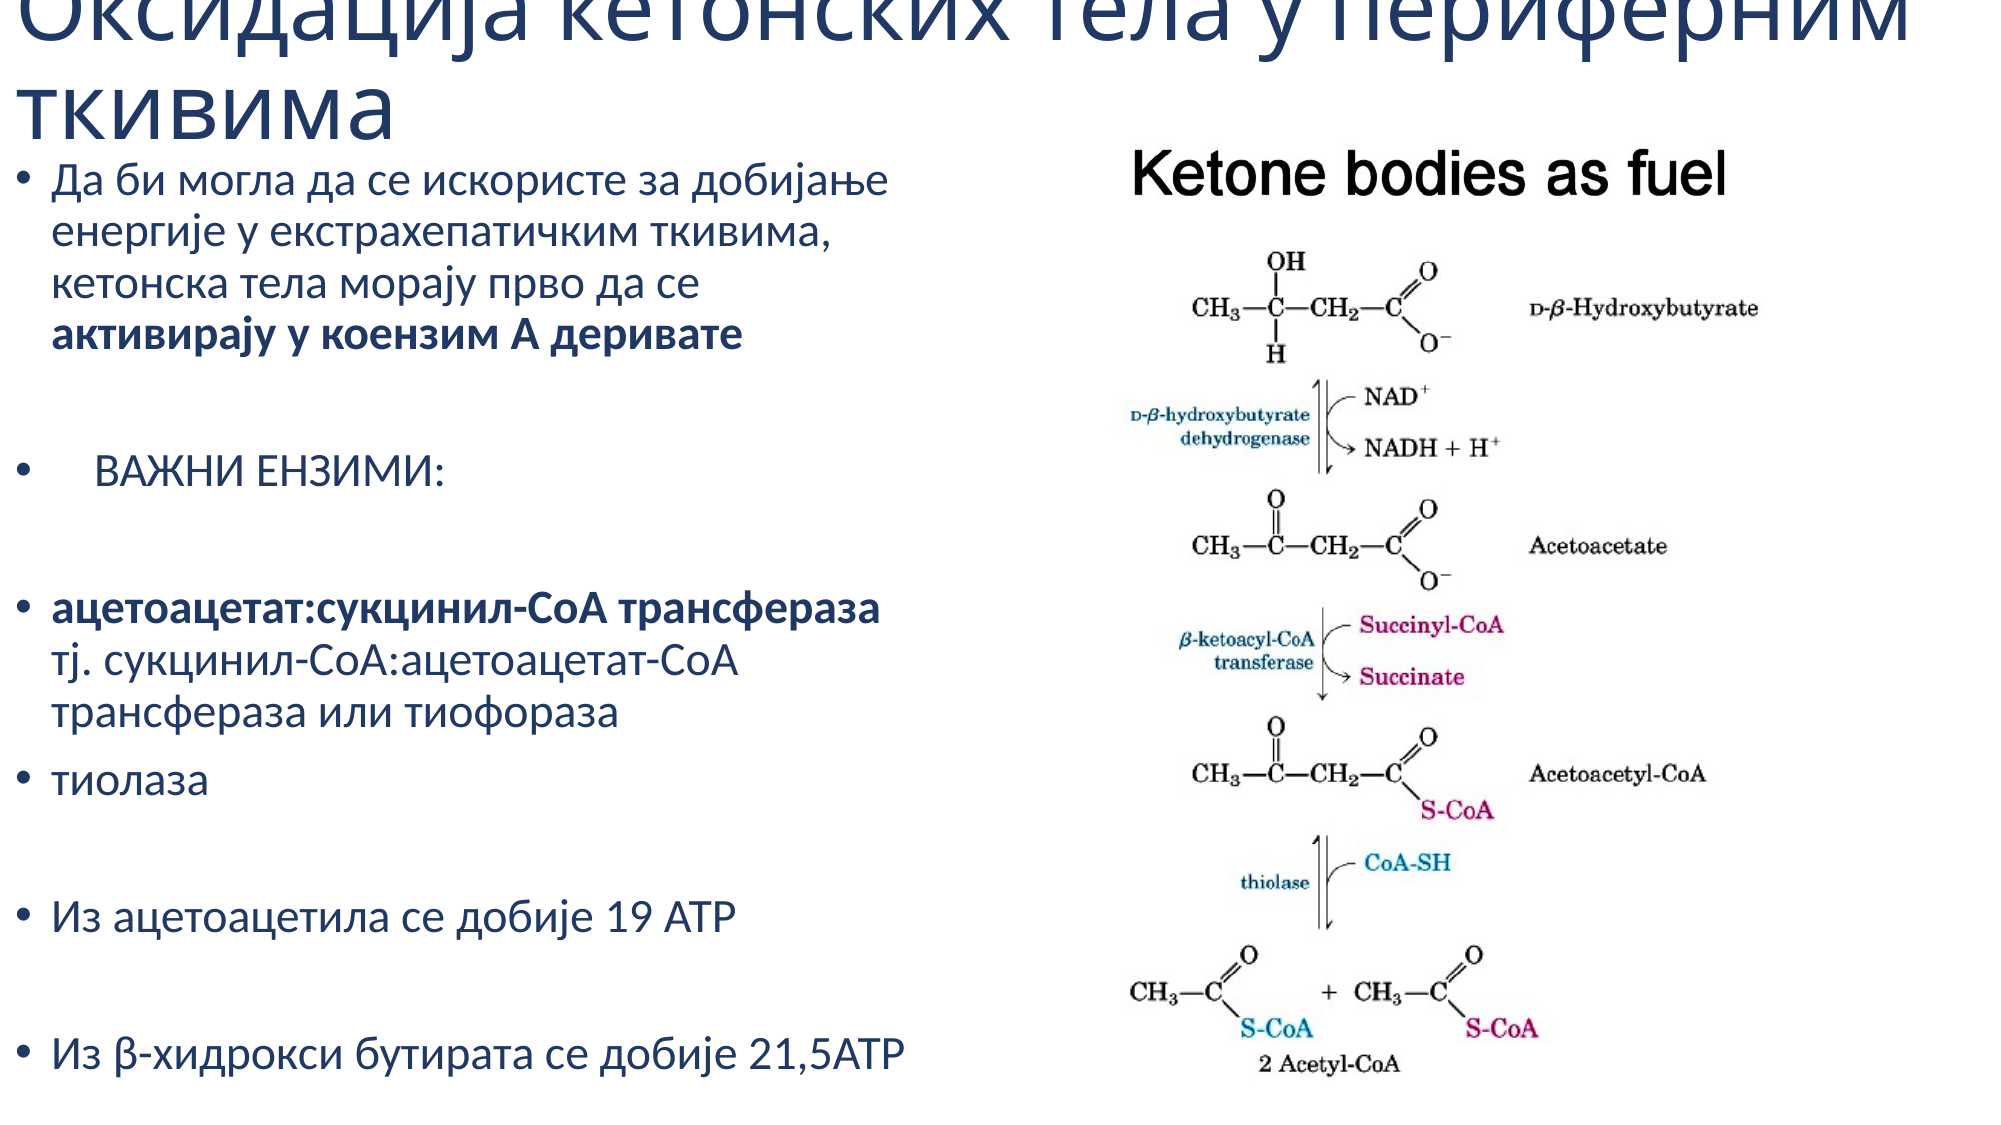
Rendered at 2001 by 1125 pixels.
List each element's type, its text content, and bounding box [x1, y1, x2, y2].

title Оксидација кетонских тела у периферним ткивима [0, 0, 2000, 120]
picture [1072, 112, 1799, 1125]
list Да би могла да се искористе за добијање енергије у екстрахепатичким ткивима, кетонска тела морају прво да се активирају у коензим А деривате ВАЖНИ ЕНЗИМИ: ацетоацетат:сукцинил-СоА трансфераза тј. сукцинил-СоА:ацетоацетат-СоА трансфераза или тиофораза тиолаза Из ацетоацетила се добије 19 АТР Из β-хидрокси бутирата се добије 21,5АТР [0, 146, 923, 1125]
